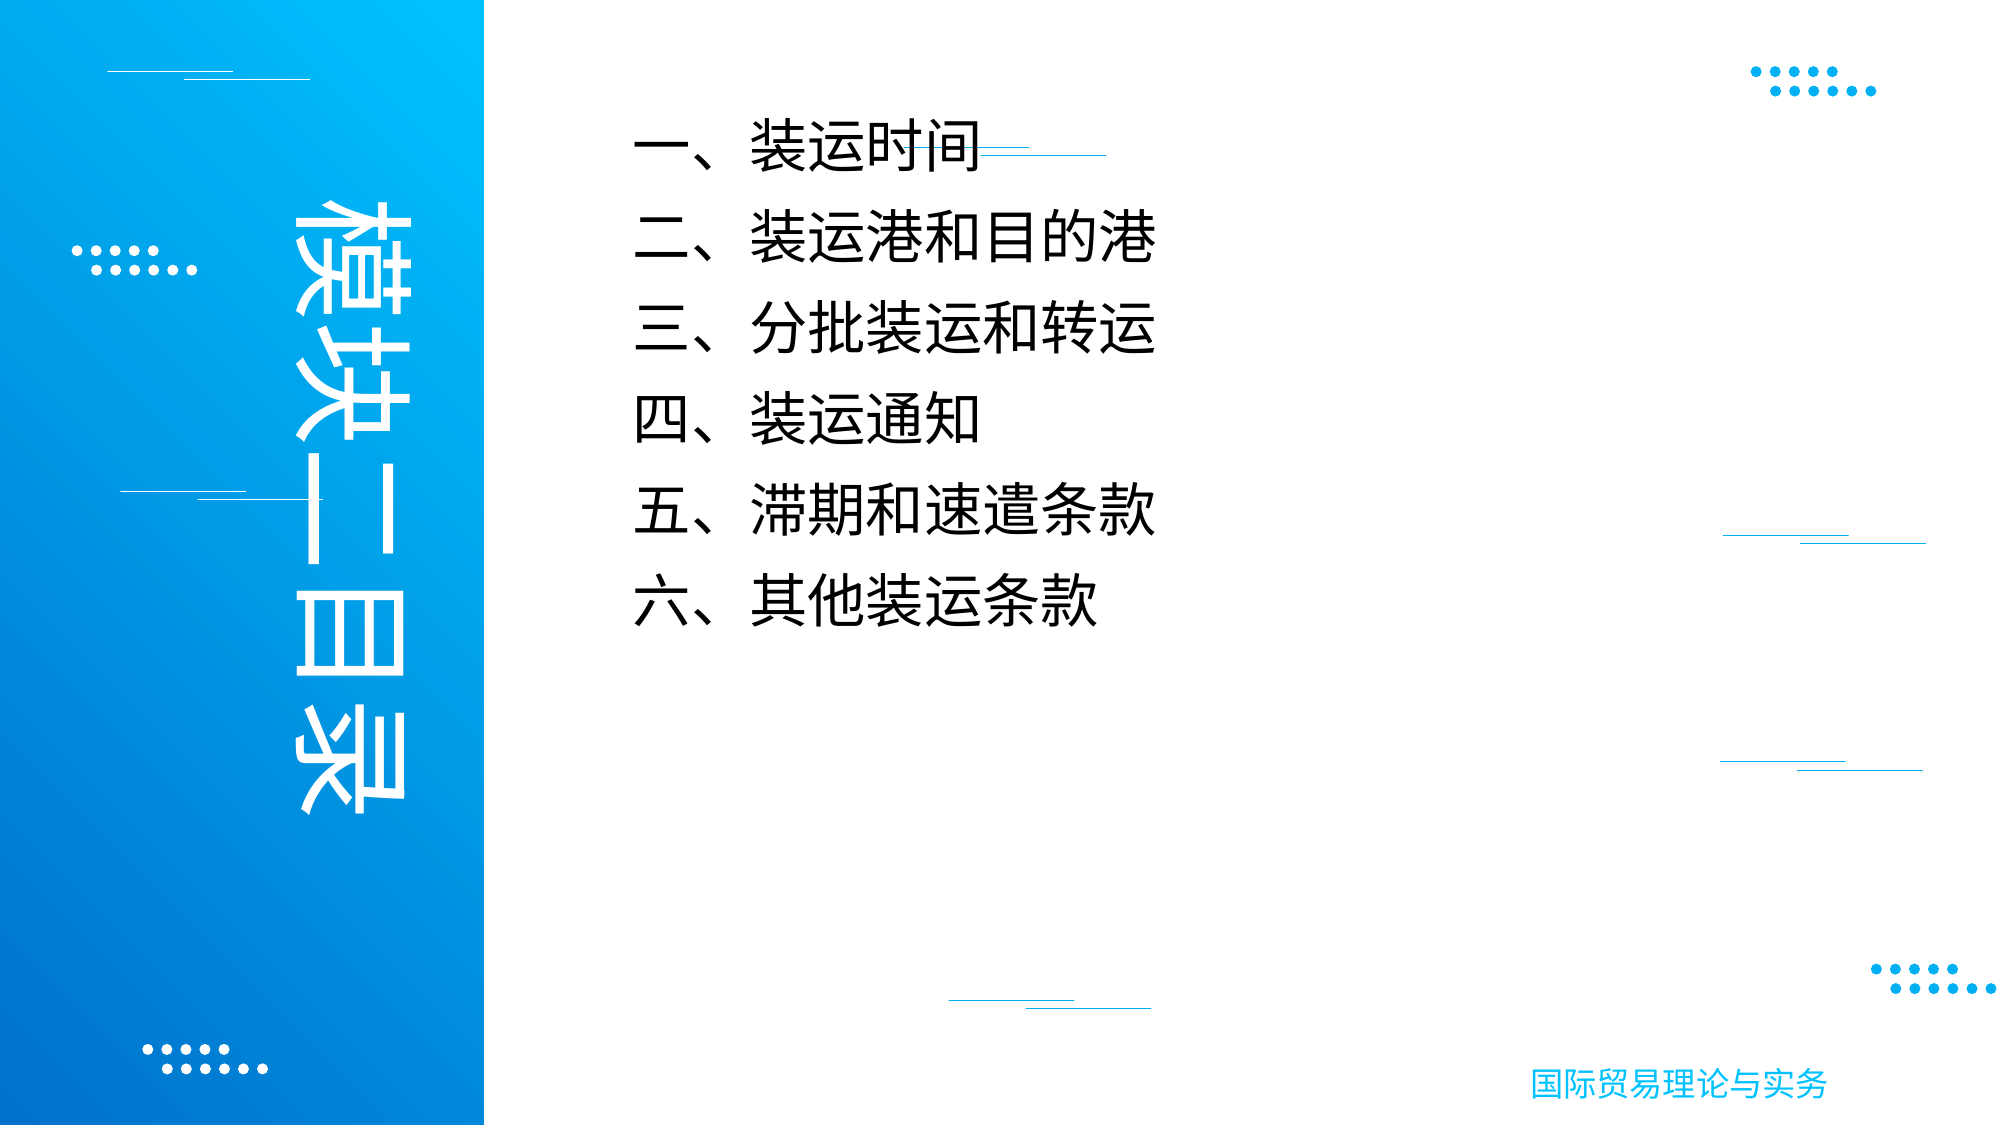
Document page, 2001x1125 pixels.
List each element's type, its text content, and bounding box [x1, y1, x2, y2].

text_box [1750, 66, 1877, 97]
text_box 国际贸易理论与实务 [1515, 1043, 1931, 1111]
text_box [120, 491, 323, 504]
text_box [632, 85, 1866, 944]
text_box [1866, 535, 1926, 548]
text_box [1866, 761, 1923, 775]
text_box [0, 0, 484, 1125]
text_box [107, 71, 310, 84]
text_box 模块二目录 [256, 181, 484, 822]
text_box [71, 245, 198, 276]
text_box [1870, 963, 1997, 995]
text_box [948, 1000, 1152, 1013]
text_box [142, 1043, 268, 1075]
